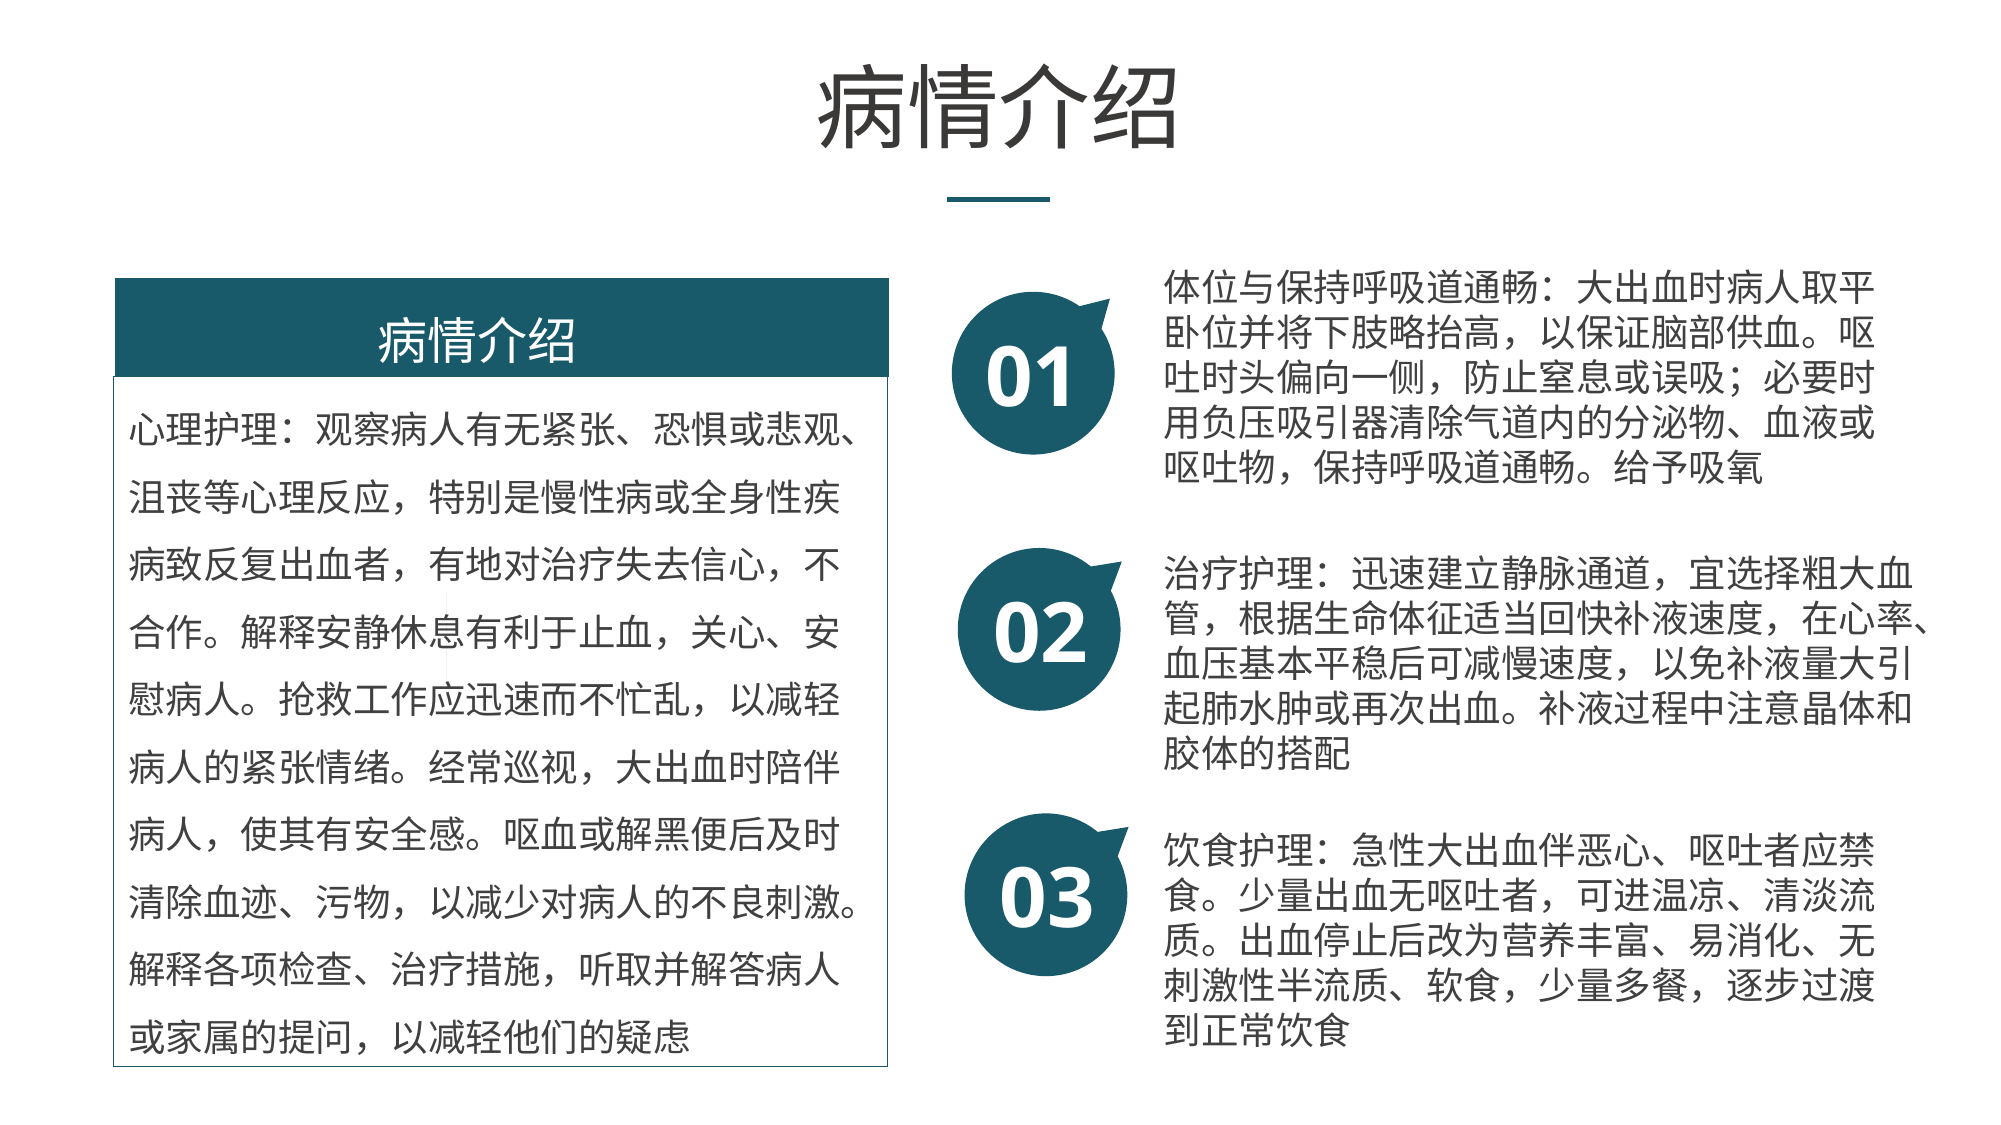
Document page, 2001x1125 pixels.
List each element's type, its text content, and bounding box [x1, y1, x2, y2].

text_box 01 [980, 342, 1086, 403]
text_box 体位与保持呼吸道通畅：大出血时病人取平卧位并将下肢略抬高，以保证脑部供血。呕吐时头偏向一侧，防止窒息或误吸；必要时用负压吸引器清除气道内的分泌物、血液或呕吐物，保持呼吸道通畅。给予吸氧 [1149, 256, 1923, 497]
text_box [957, 547, 1122, 711]
text_box [951, 291, 1115, 455]
text_box 02 [987, 598, 1094, 659]
text_box 心理护理：观察病人有无紧张、恐惧或悲观、沮丧等心理反应，特别是慢性病或全身性疾病致反复出血者，有地对治疗失去信心，不合作。解释安静休息有利于止血，关心、安慰病人。抢救工作应迅速而不忙乱，以减轻病人的紧张情绪。经常巡视，大出血时陪伴病人，使其有安全感。呕血或解黑便后及时清除血迹、污物，以减少对病人的不良刺激。解释各项检查、治疗措施，听取并解答病人或家属的提问，以减轻他们的疑虑 [113, 376, 888, 1067]
text_box 病情介绍 [328, 272, 626, 376]
text_box [964, 813, 1129, 977]
text_box 03 [994, 863, 1101, 925]
text_box 治疗护理：迅速建立静脉通道，宜选择粗大血管，根据生命体征适当回快补液速度，在心率、血压基本平稳后可减慢速度，以免补液量大引起肺水肿或再次出血。补液过程中注意晶体和胶体的搭配 [1149, 542, 1947, 783]
text_box 饮食护理：急性大出血伴恶心、呕吐者应禁食。少量出血无呕吐者，可进温凉、清淡流质。出血停止后改为营养丰富、易消化、无刺激性半流质、软食，少量多餐，逐步过渡到正常饮食 [1149, 819, 1920, 1060]
text_box [626, 278, 889, 377]
text_box [115, 278, 328, 376]
